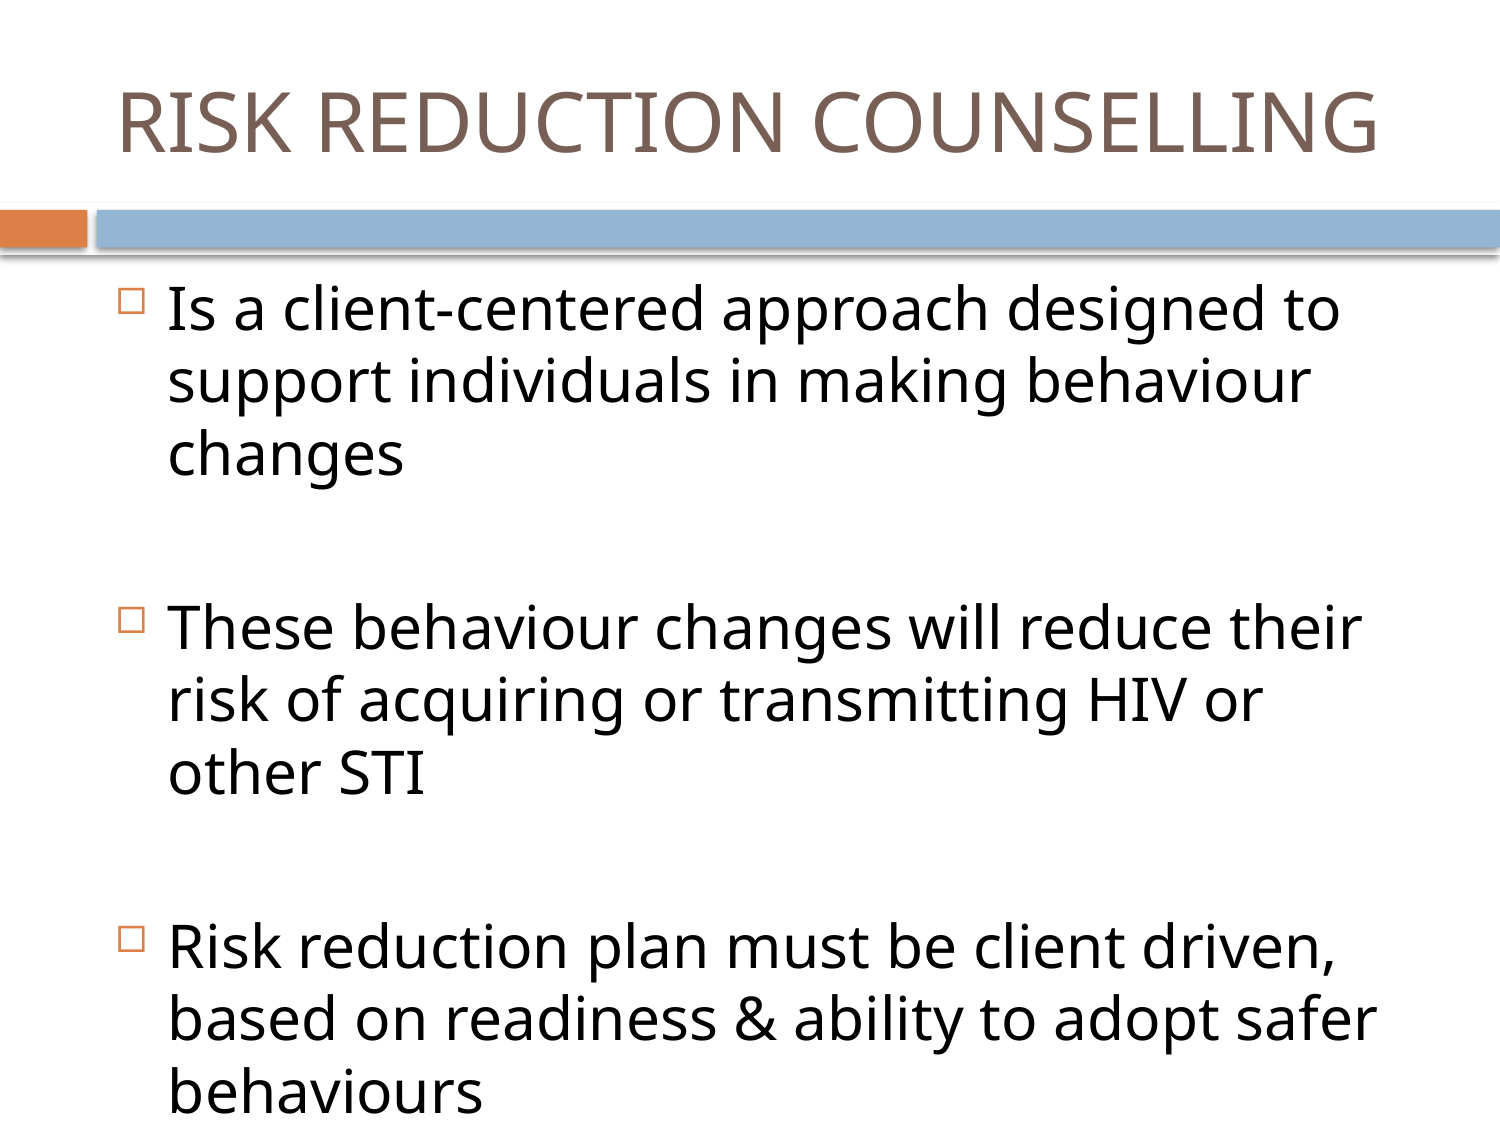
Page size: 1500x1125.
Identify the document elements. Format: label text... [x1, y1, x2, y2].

title RISK REDUCTION COUNSELLING [100, 37, 1439, 201]
list Is a client-centered approach designed to support individuals in making behaviour changes These behaviour changes will reduce their risk of acquiring or transmitting HIV or other STI Risk reduction plan must be client driven, based on readiness & ability to adopt safer behaviours [100, 262, 1439, 1001]
